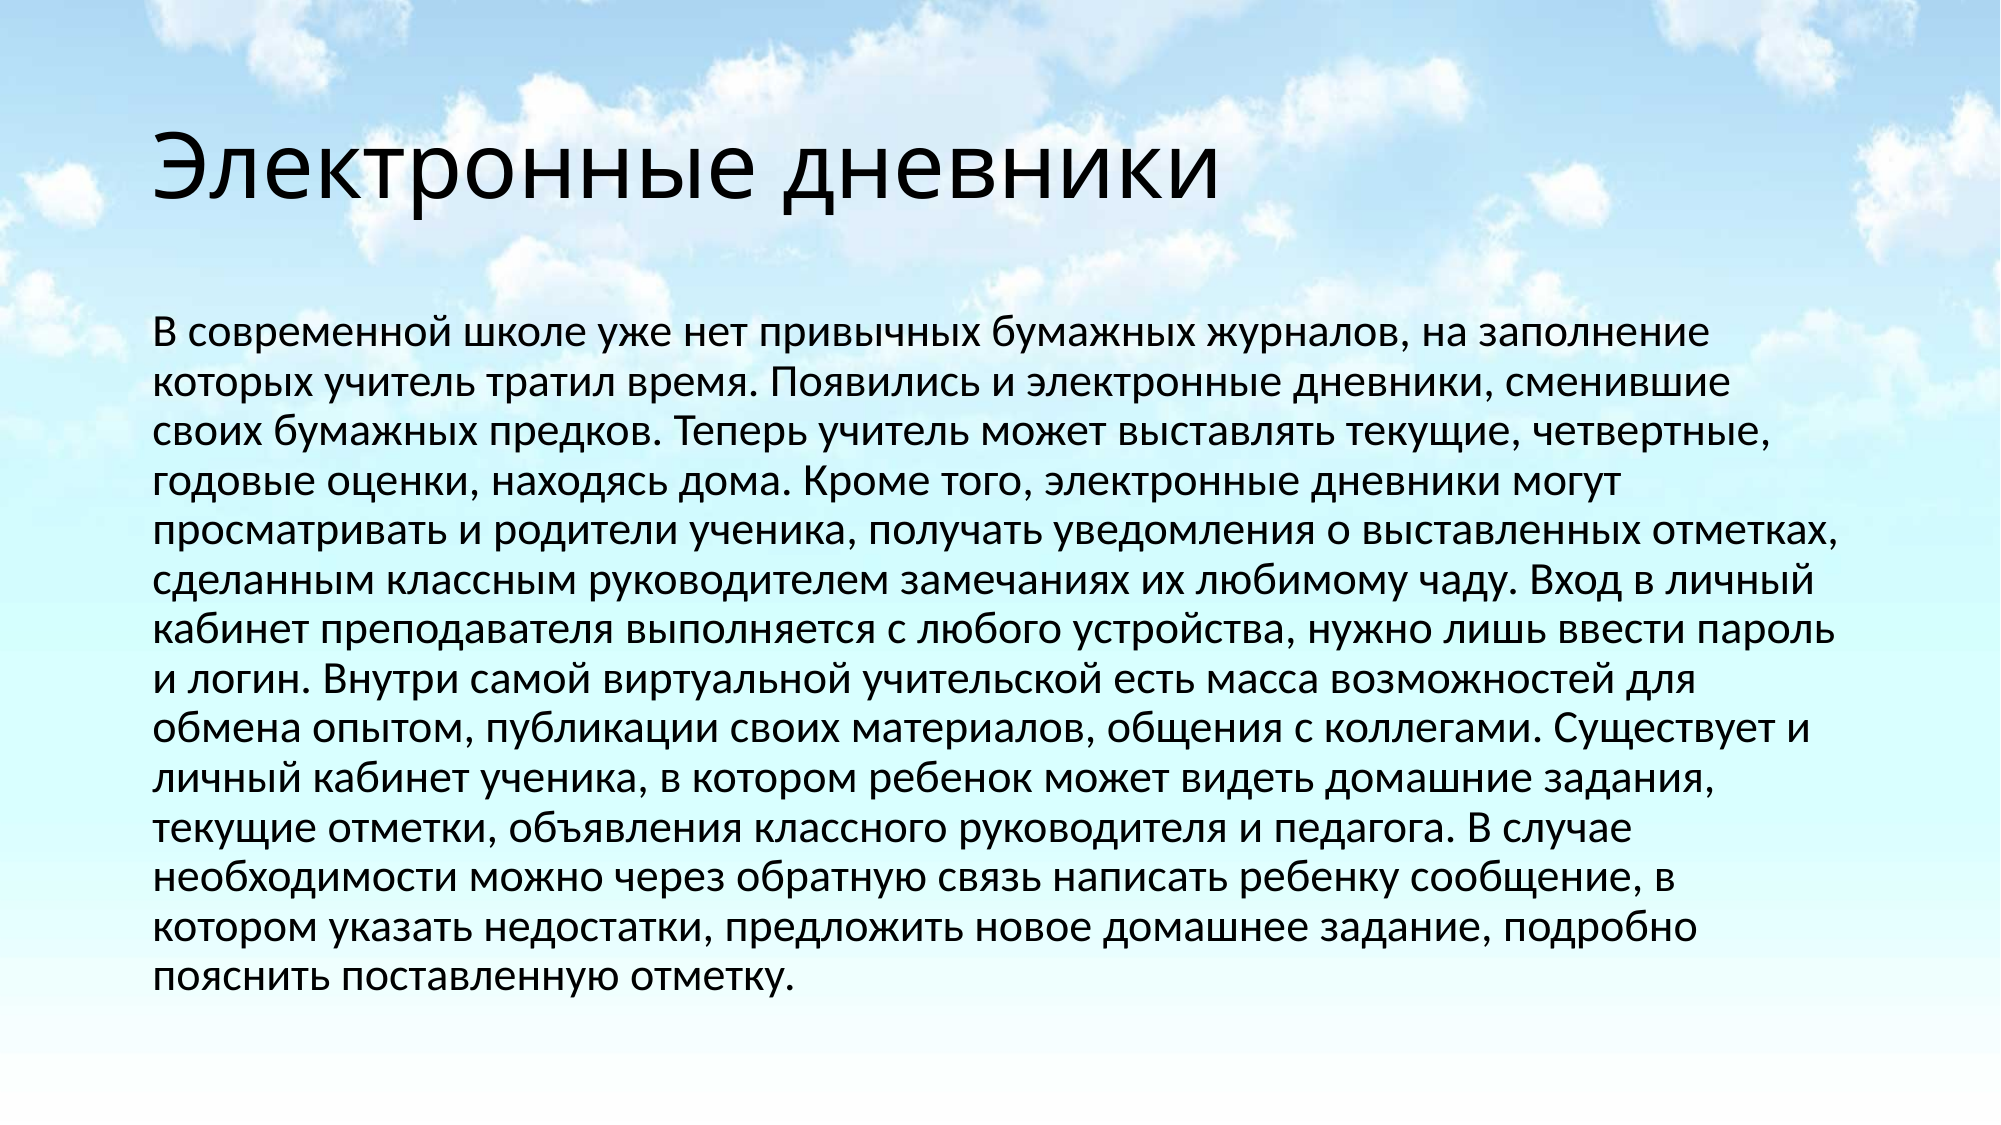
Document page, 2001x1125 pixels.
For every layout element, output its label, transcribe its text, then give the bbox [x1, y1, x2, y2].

title Электронные дневники [137, 59, 1863, 278]
picture [0, 0, 2001, 1125]
list В современной школе уже нет привычных бумажных журналов, на заполнение которых учитель тратил время. Появились и электронные дневники, сменившие своих бумажных предков. Теперь учитель может выставлять текущие, четвертные, годовые оценки, находясь дома. Кроме того, электронные дневники могут просматривать и родители ученика, получать уведомления о выставленных отметках, сделанным классным руководителем замечаниях их любимому чаду. Вход в личный кабинет преподавателя выполняется с любого устройства, нужно лишь ввести пароль и логин. Внутри самой виртуальной учительской есть масса возможностей для обмена опытом, публикации своих материалов, общения с коллегами. Существует и личный кабинет ученика, в котором ребенок может видеть домашние задания, текущие отметки, объявления классного руководителя и педагога. В случае необходимости можно через обратную связь написать ребенку сообщение, в котором указать недостатки, предложить новое домашнее задание, подробно пояснить поставленную отметку. [137, 299, 1863, 1014]
